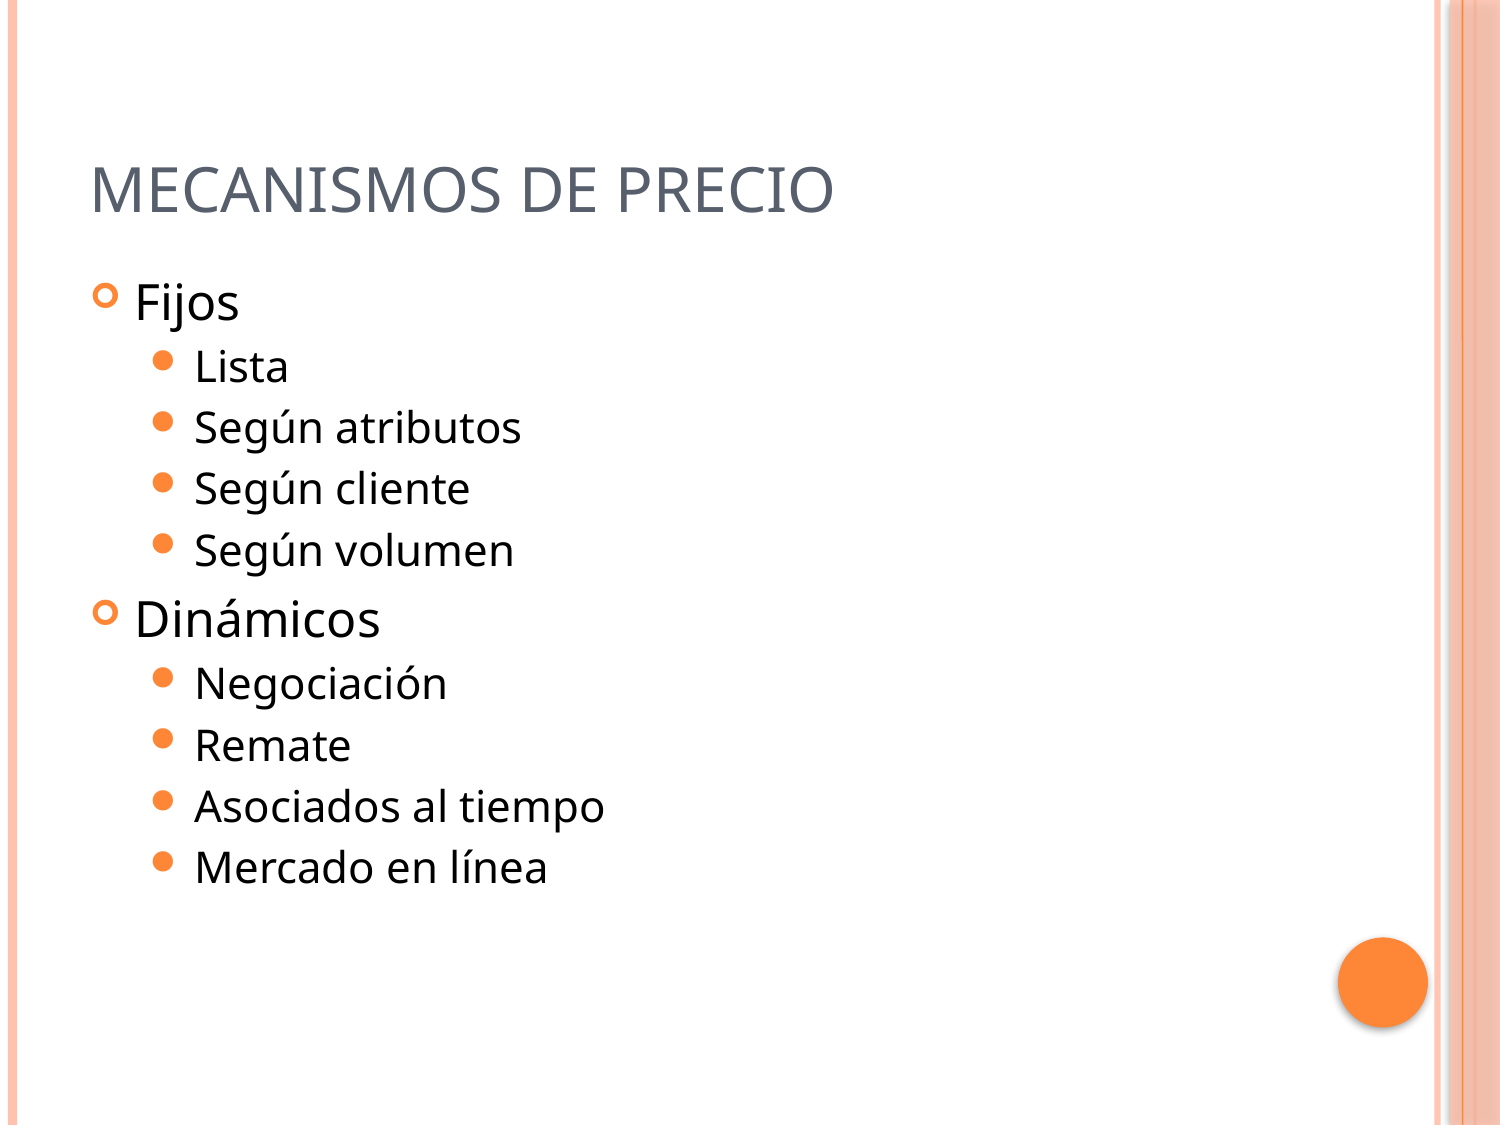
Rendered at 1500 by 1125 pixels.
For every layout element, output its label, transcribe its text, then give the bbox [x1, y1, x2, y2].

list Fijos Lista Según atributos Según cliente Según volumen Dinámicos Negociación Remate Asociados al tiempo Mercado en línea [75, 262, 1300, 1062]
title Mecanismos de precio [75, 45, 1300, 233]
